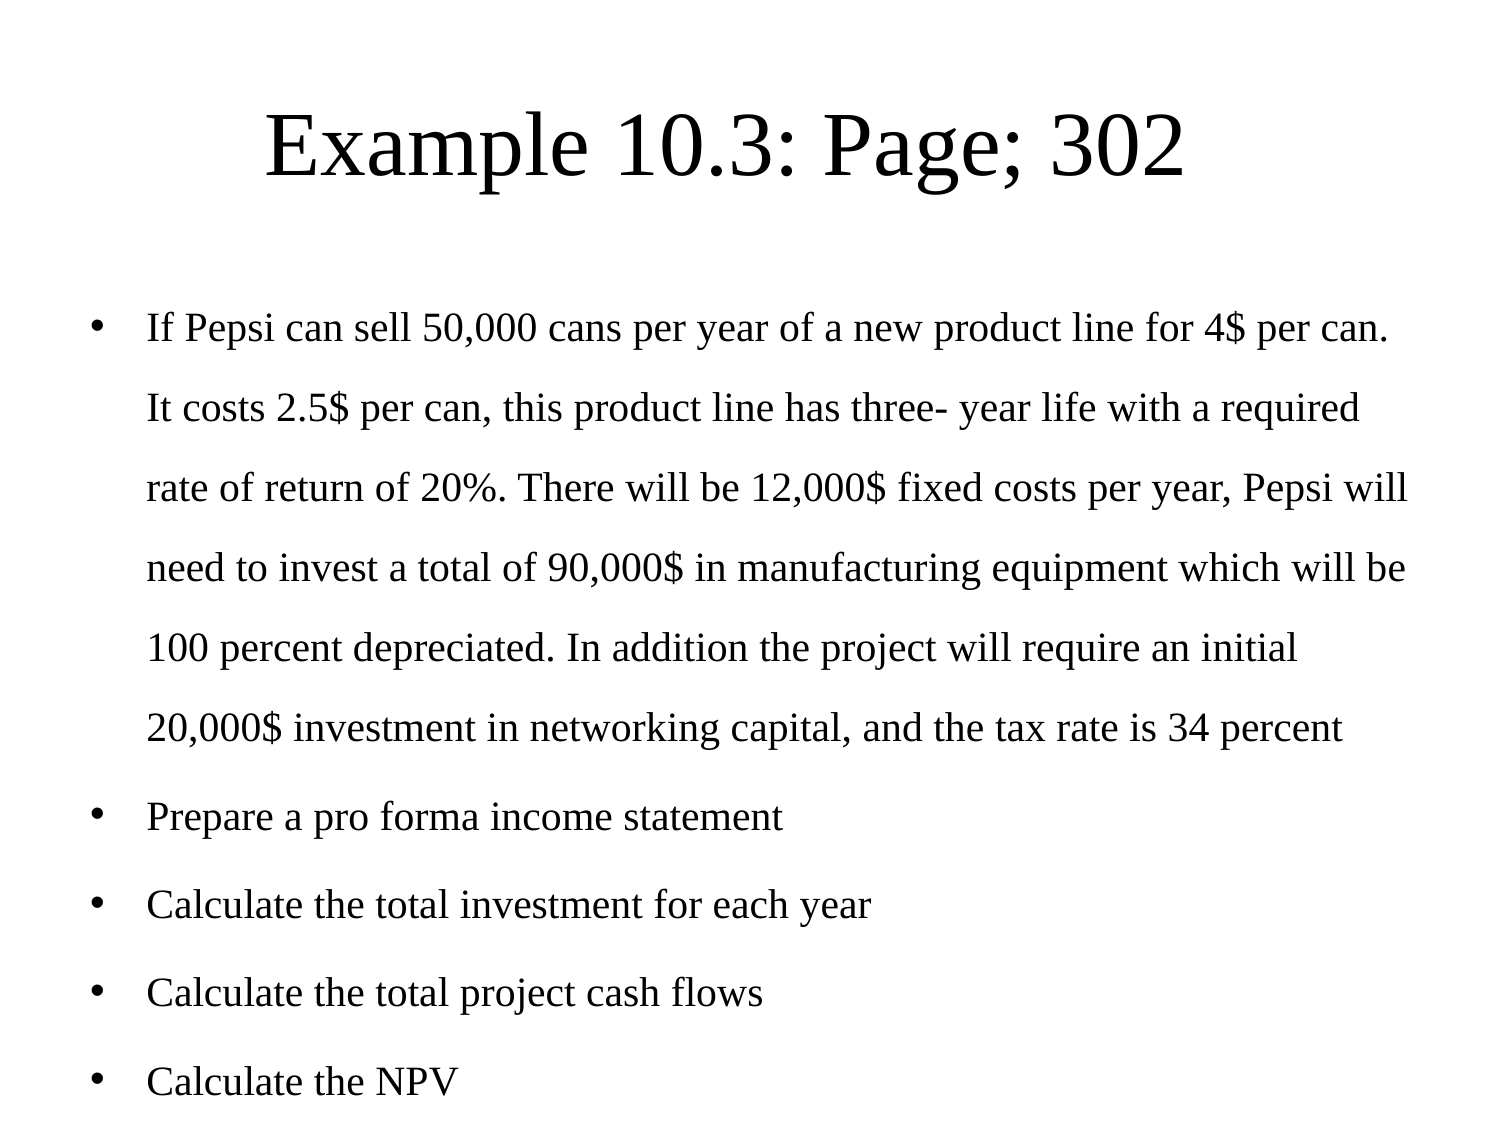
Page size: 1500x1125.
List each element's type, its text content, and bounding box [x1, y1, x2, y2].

list If Pepsi can sell 50,000 cans per year of a new product line for 4$ per can. It costs 2.5$ per can, this product line has three- year life with a required rate of return of 20%. There will be 12,000$ fixed costs per year, Pepsi will need to invest a total of 90,000$ in manufacturing equipment which will be 100 percent depreciated. In addition the project will require an initial 20,000$ investment in networking capital, and the tax rate is 34 percent Prepare a pro forma income statement Calculate the total investment for each year Calculate the total project cash flows Calculate the NPV [75, 262, 1425, 1005]
title Example 10.3: Page; 302 [75, 45, 1425, 233]
